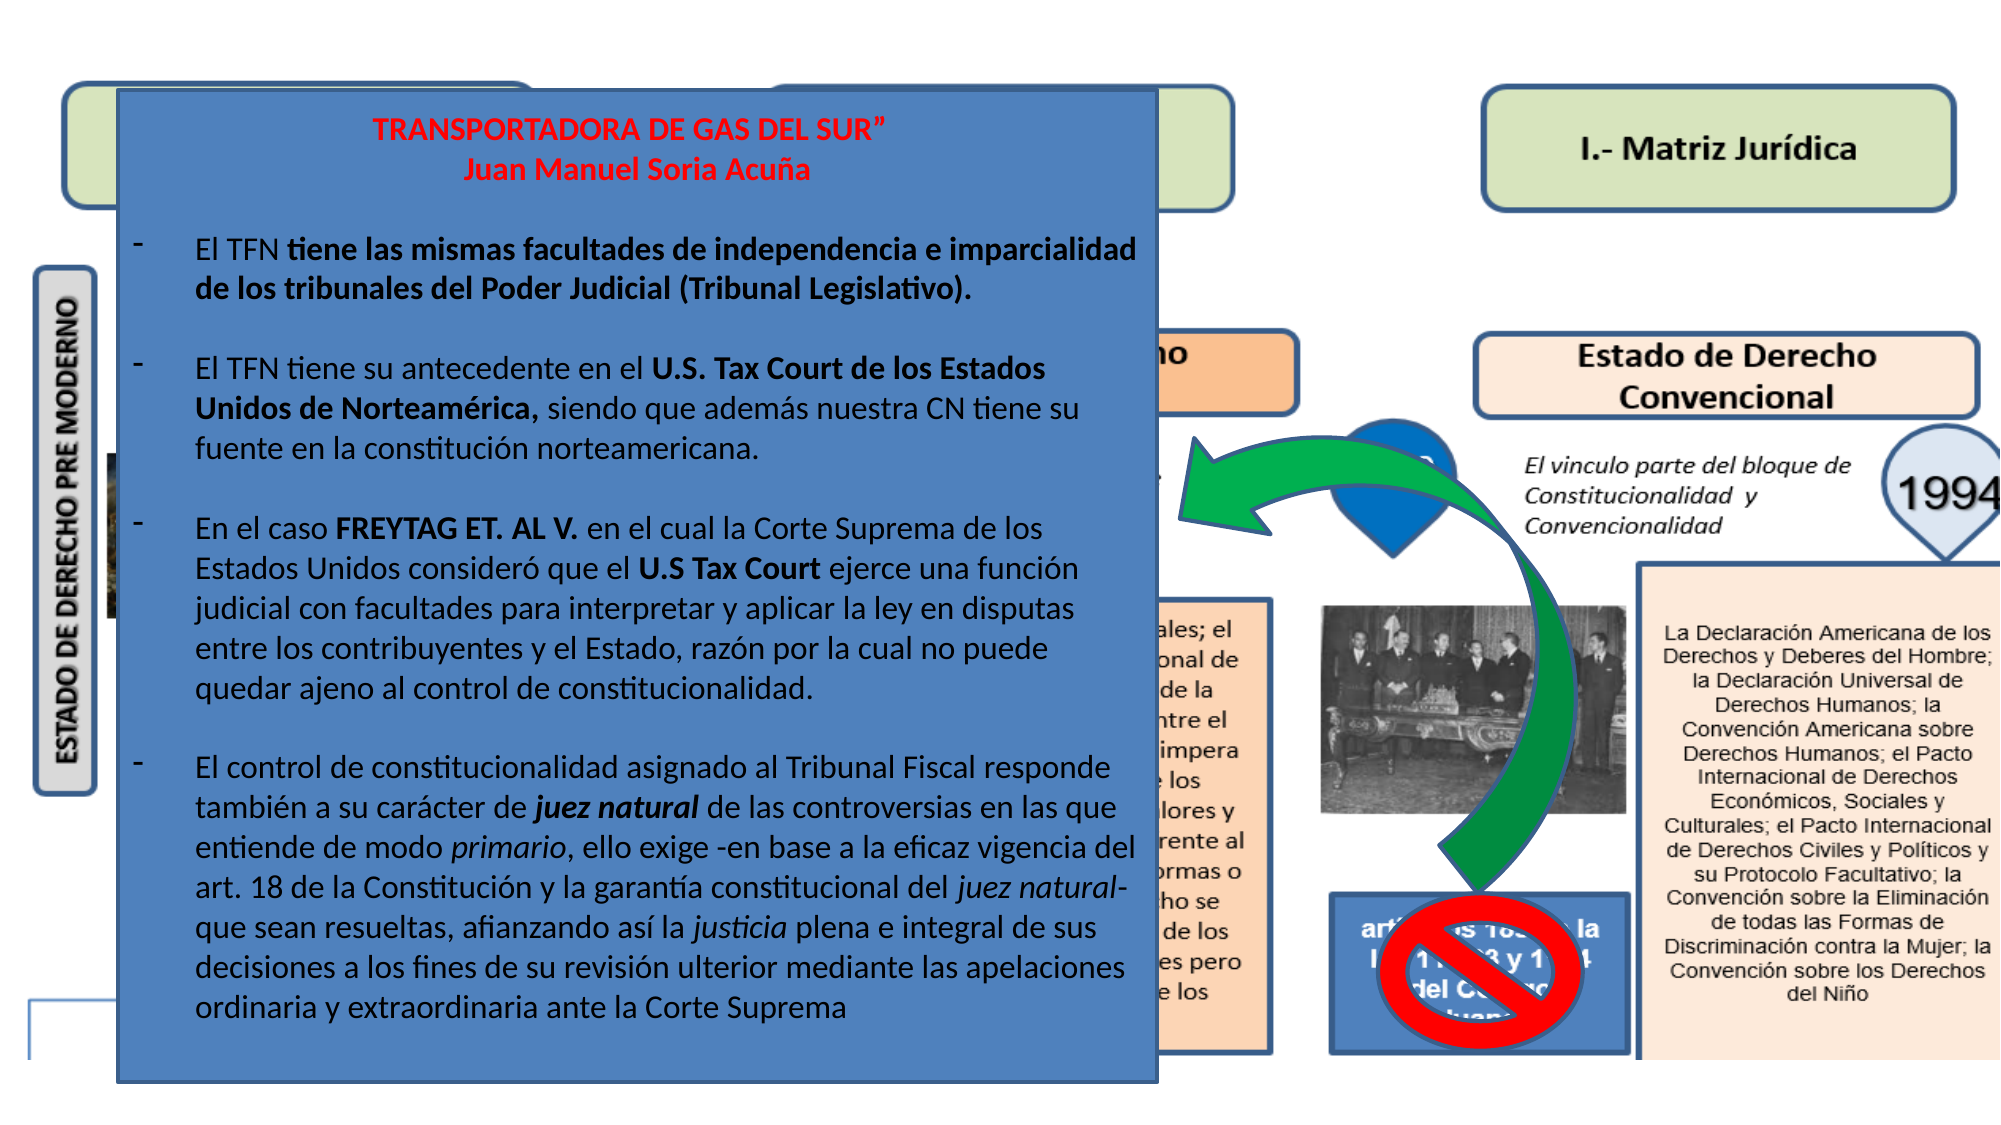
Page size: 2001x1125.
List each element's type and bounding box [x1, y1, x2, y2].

text_box [116, 1069, 1159, 1084]
picture [24, 58, 2000, 1060]
